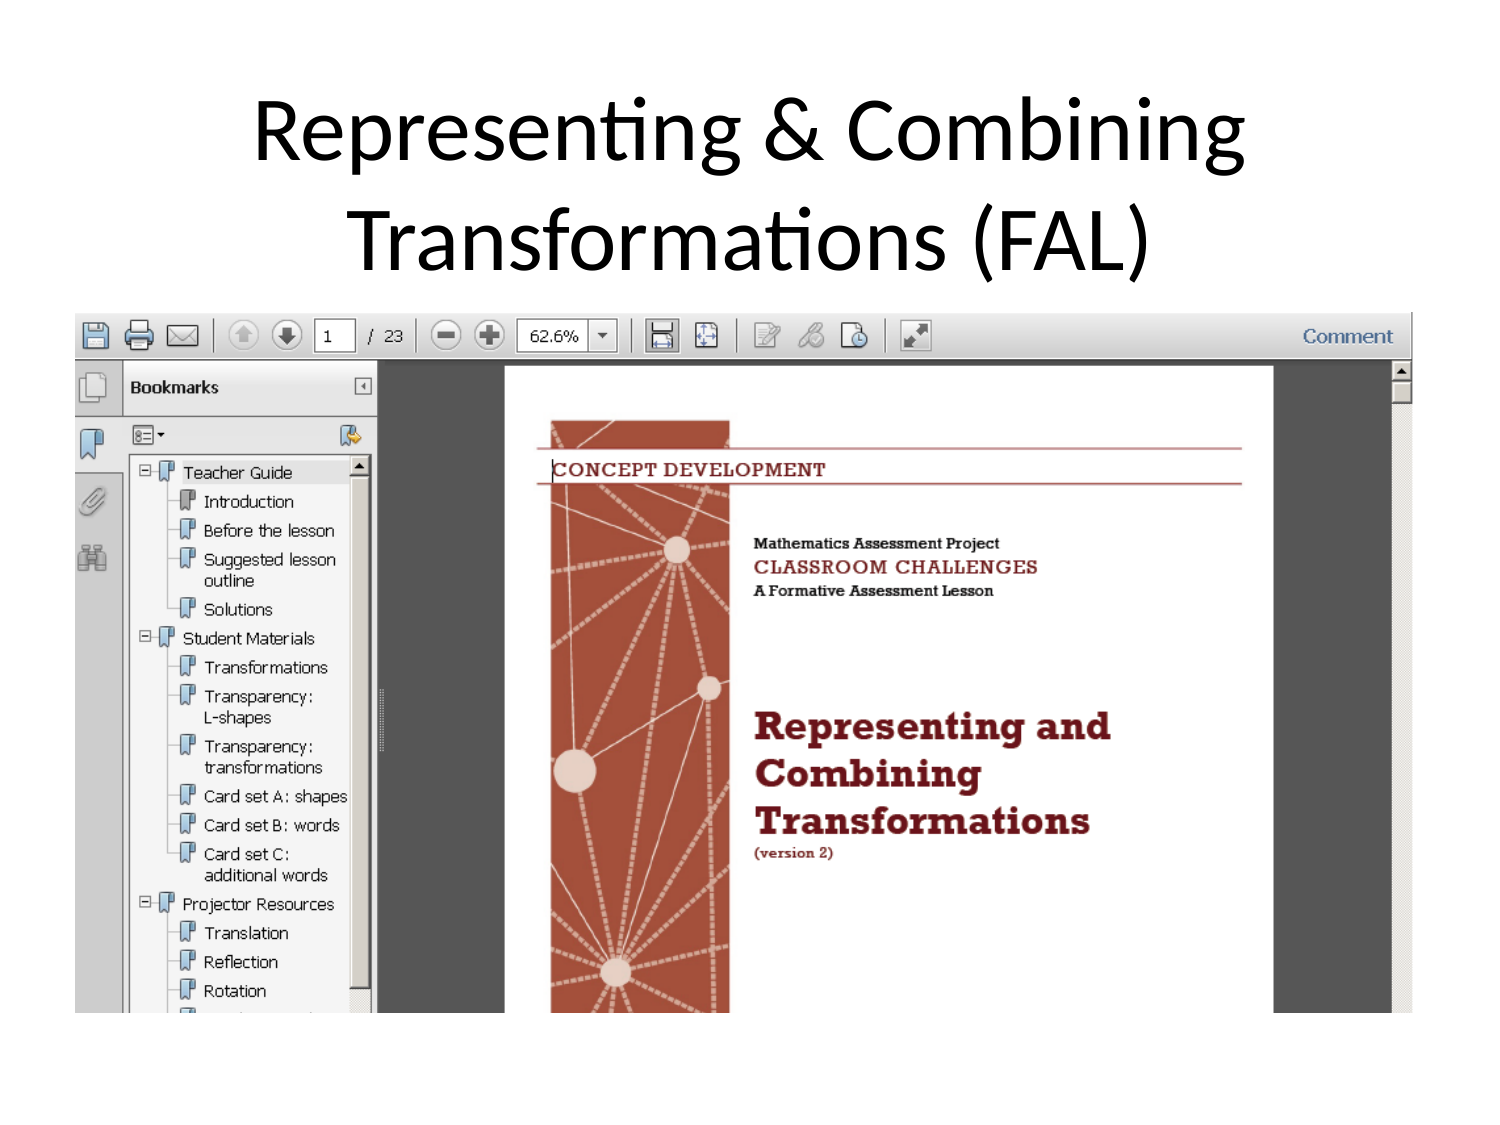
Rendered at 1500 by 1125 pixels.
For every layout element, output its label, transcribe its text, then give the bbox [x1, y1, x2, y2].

picture [74, 312, 1413, 1013]
title Representing & Combining Transformations (FAL) [75, 45, 1425, 313]
